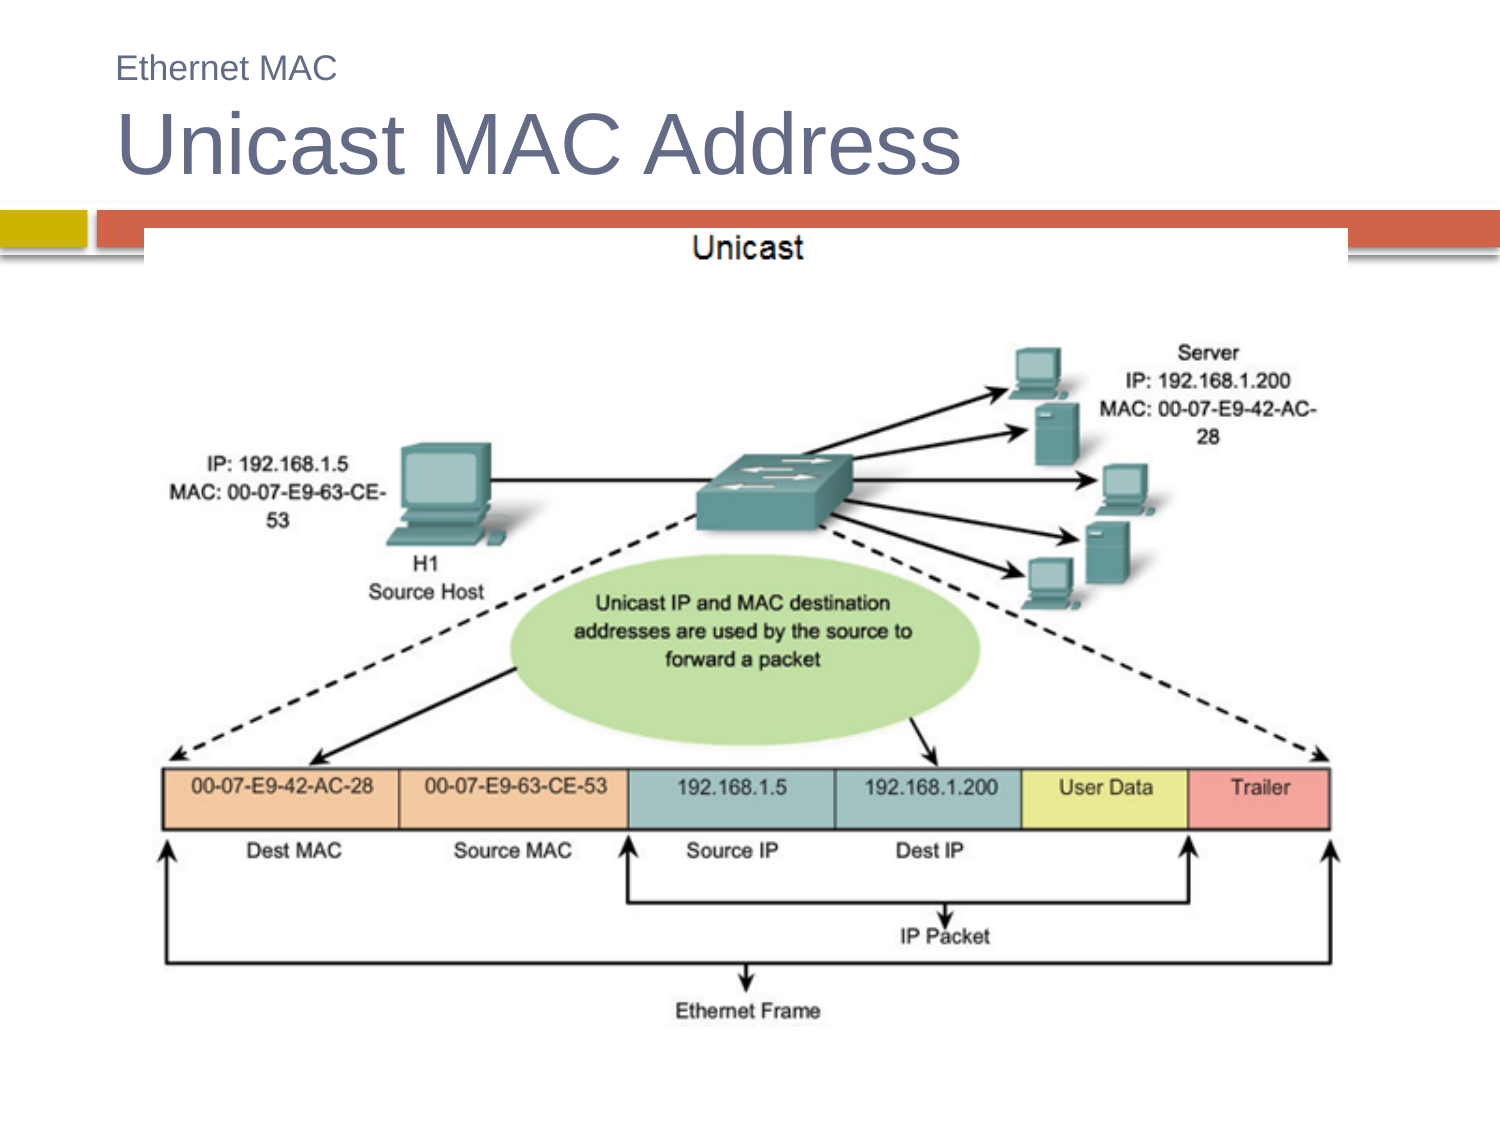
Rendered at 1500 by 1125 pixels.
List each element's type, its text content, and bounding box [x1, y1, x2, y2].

picture [143, 228, 1348, 1028]
title Ethernet MAC Unicast MAC Address [100, 37, 1438, 200]
